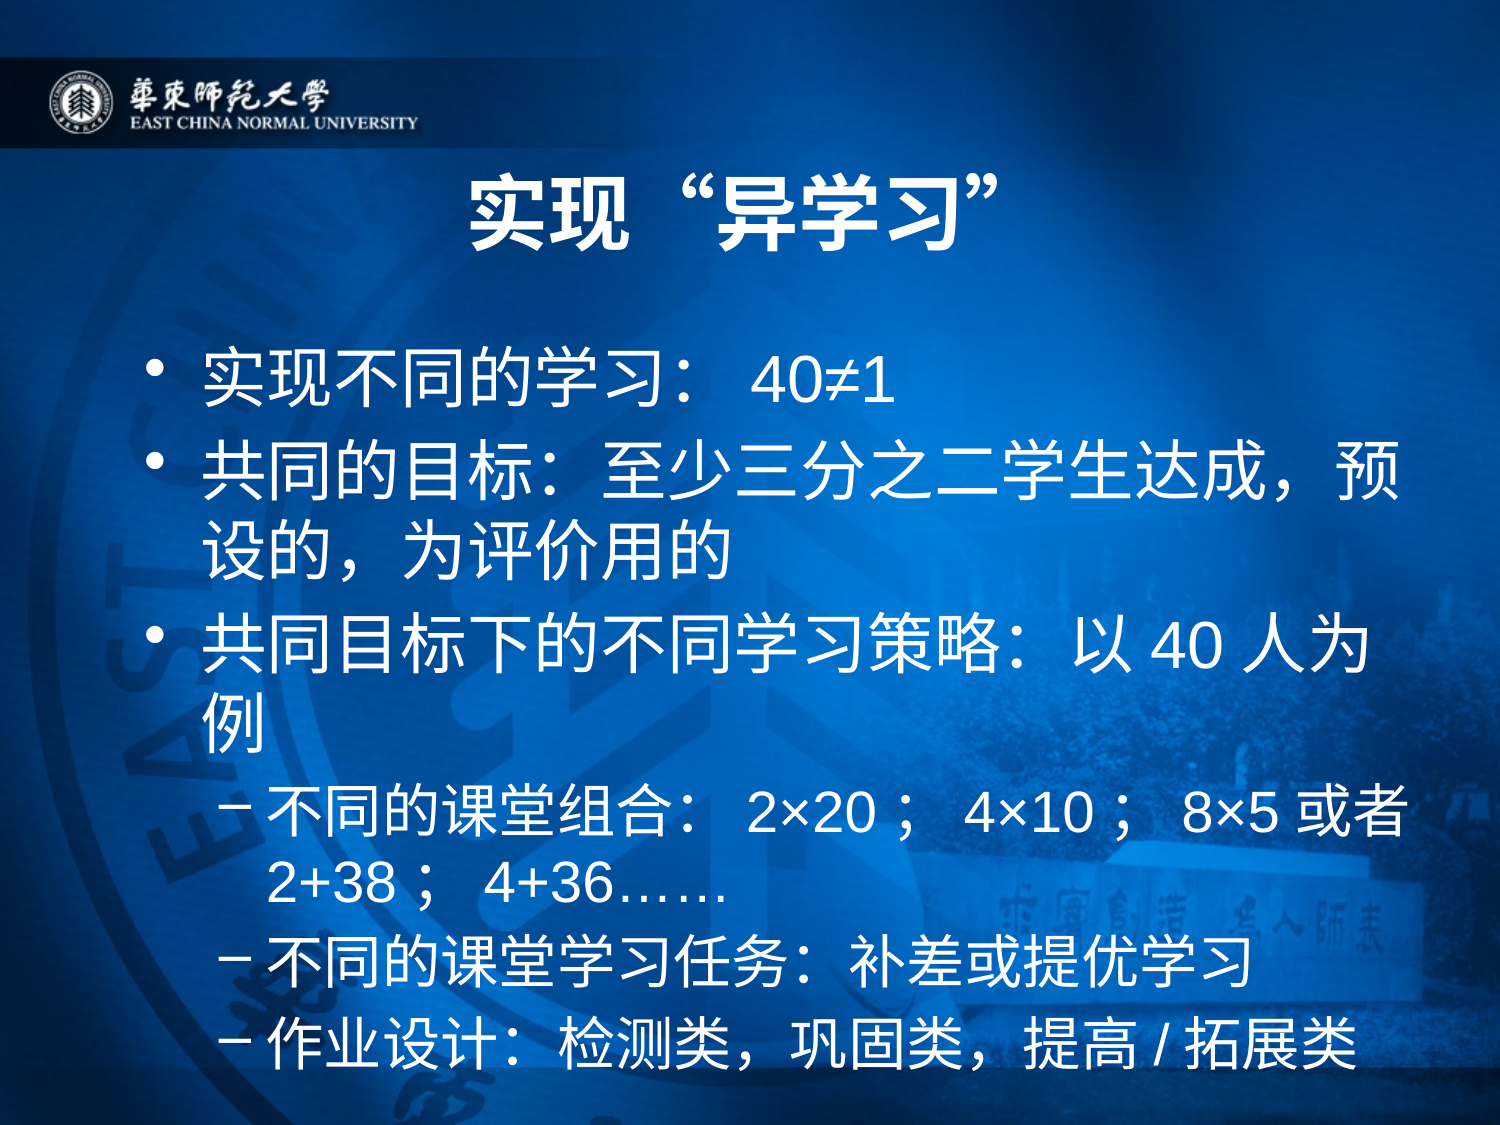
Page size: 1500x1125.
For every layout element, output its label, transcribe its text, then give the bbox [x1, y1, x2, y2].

list 实现不同的学习：40≠1 共同的目标：至少三分之二学生达成，预设的，为评价用的 共同目标下的不同学习策略：以40人为例 不同的课堂组合：2×20；4×10；8×5或者2+38；4+36…… 不同的课堂学习任务：补差或提优学习 作业设计：检测类，巩固类，提高/拓展类 [128, 327, 1433, 913]
title 实现“异学习” [81, 116, 1433, 305]
picture [0, 0, 1500, 1125]
